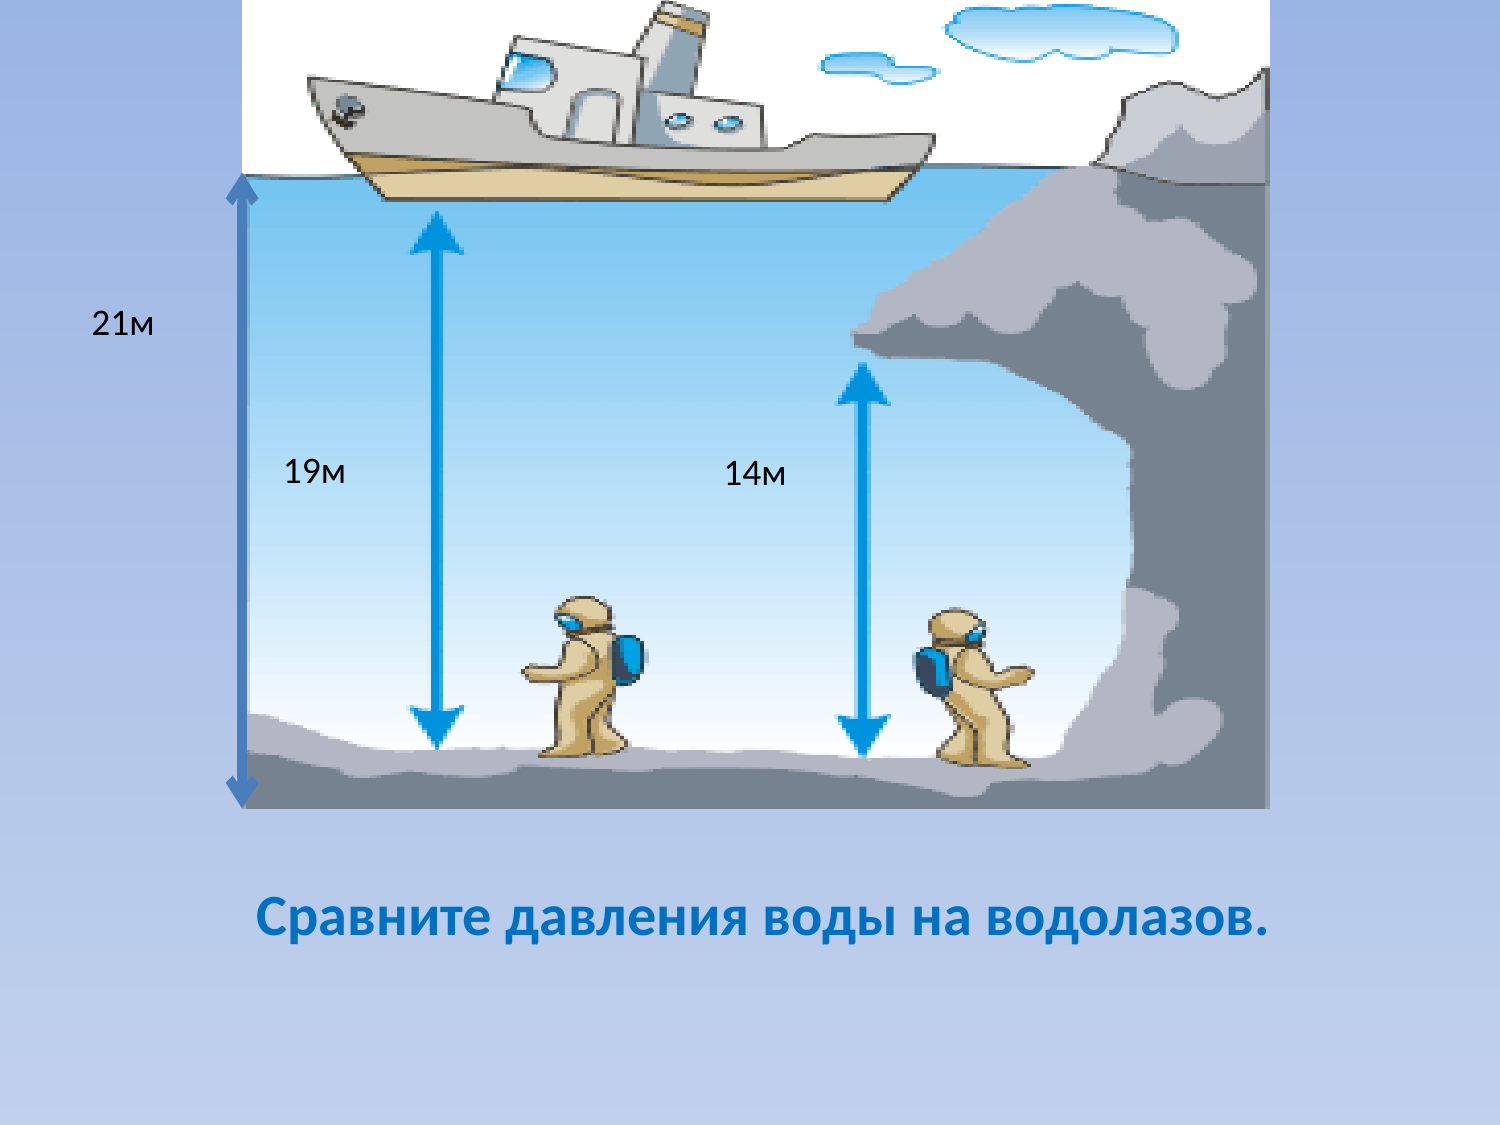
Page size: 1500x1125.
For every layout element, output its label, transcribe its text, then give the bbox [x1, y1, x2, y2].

text_box 21м [76, 290, 172, 351]
picture [241, 0, 1270, 809]
text_box Сравните давления воды на водолазов. [242, 869, 1329, 955]
